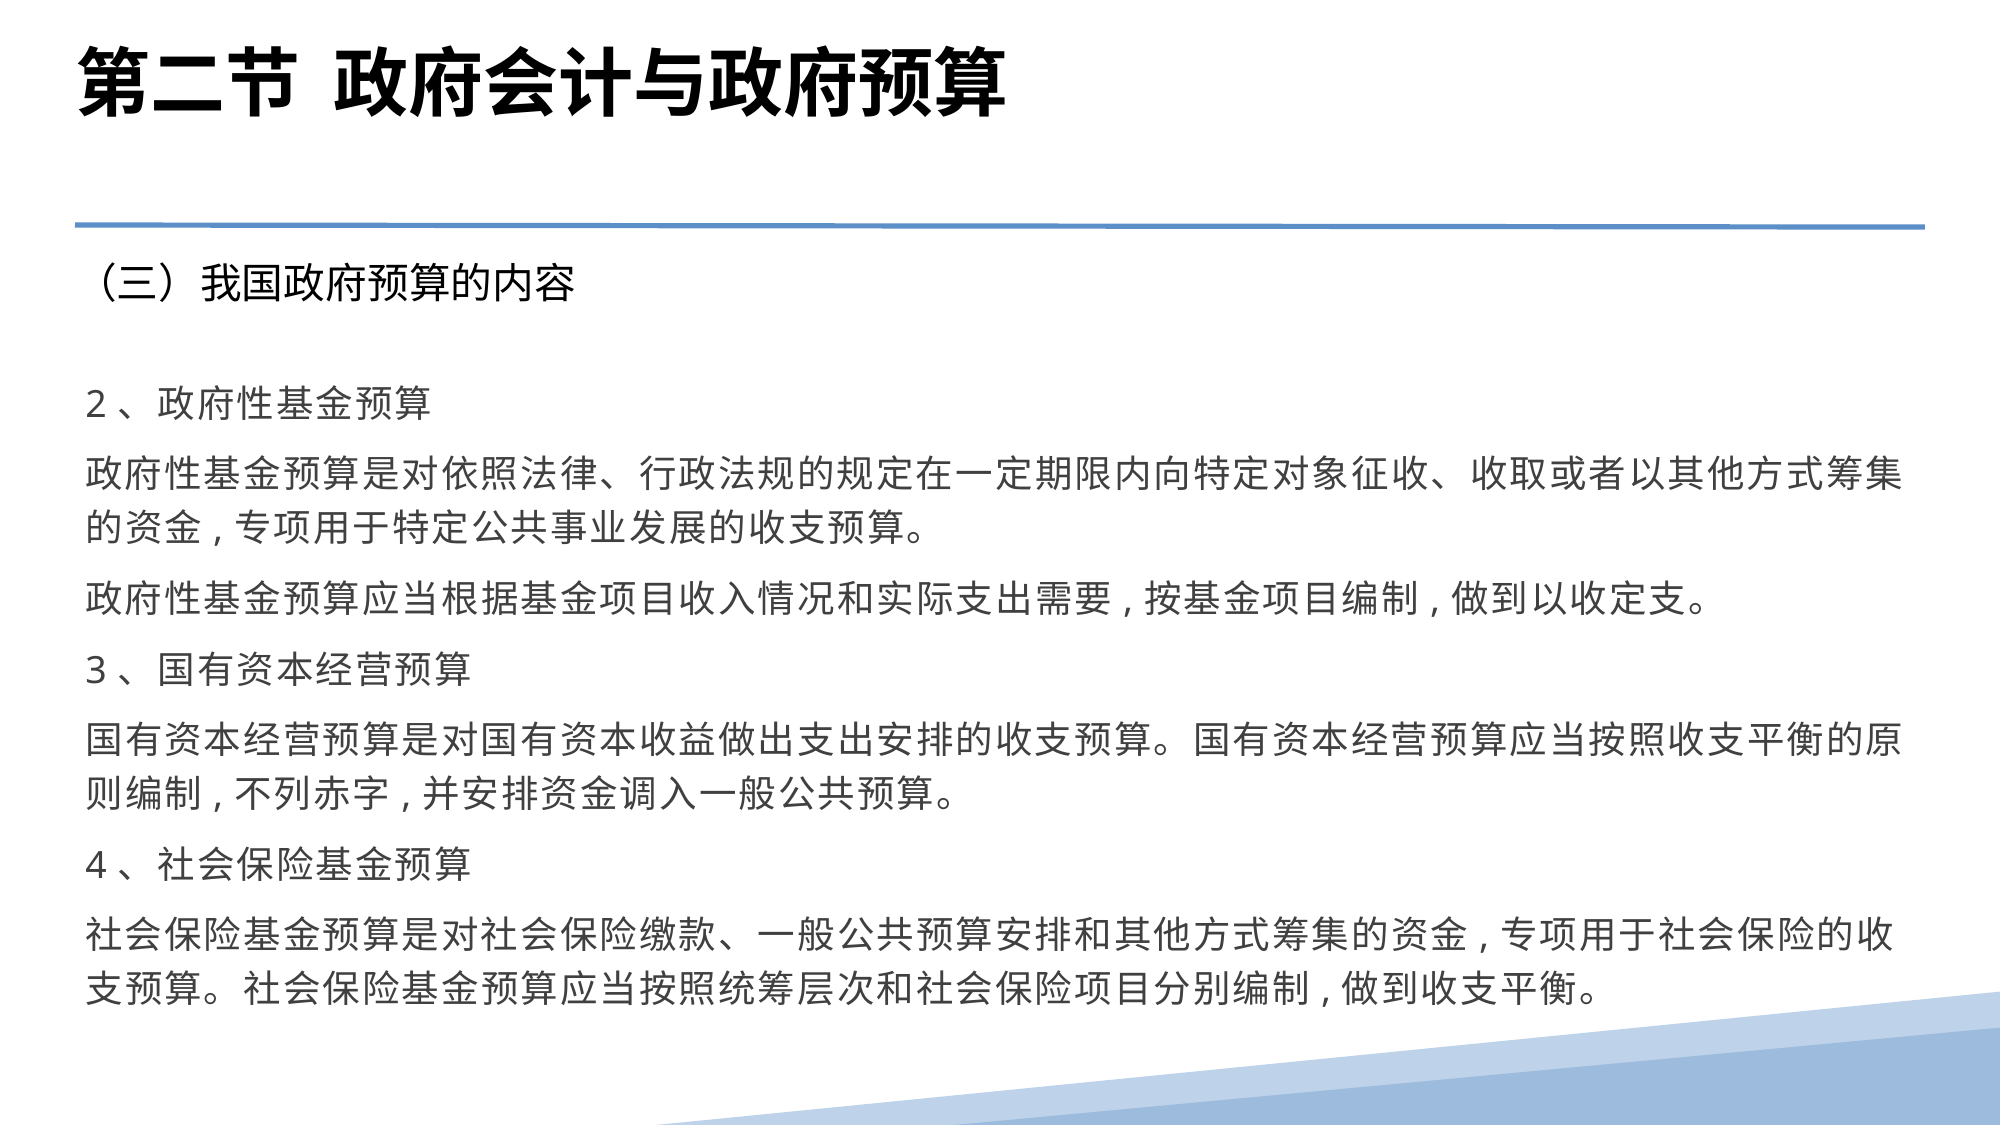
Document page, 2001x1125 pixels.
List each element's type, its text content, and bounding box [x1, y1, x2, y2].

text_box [74, 224, 1925, 228]
text_box 第二节 政府会计与政府预算 [75, 24, 1925, 125]
text_box （三）我国政府预算的内容 [75, 247, 1925, 323]
text_box 2、政府性基金预算 政府性基金预算是对依照法律、行政法规的规定在一定期限内向特定对象征收、收取或者以其他方式筹集的资金,专项用于特定公共事业发展的收支预算。 政府性基金预算应当根据基金项目收入情况和实际支出需要,按基金项目编制,做到以收定支。 3、国有资本经营预算 国有资本经营预算是对国有资本收益做出支出安排的收支预算。国有资本经营预算应当按照收支平衡的原则编制,不列赤字,并安排资金调入一般公共预算。 4、社会保险基金预算 社会保险基金预算是对社会保险缴款、一般公共预算安排和其他方式筹集的资金,专项用于社会保险的收支预算。社会保险基金预算应当按照统筹层次和社会保险项目分别编制,做到收支平衡。 [75, 327, 1925, 1055]
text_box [656, 991, 2000, 1125]
